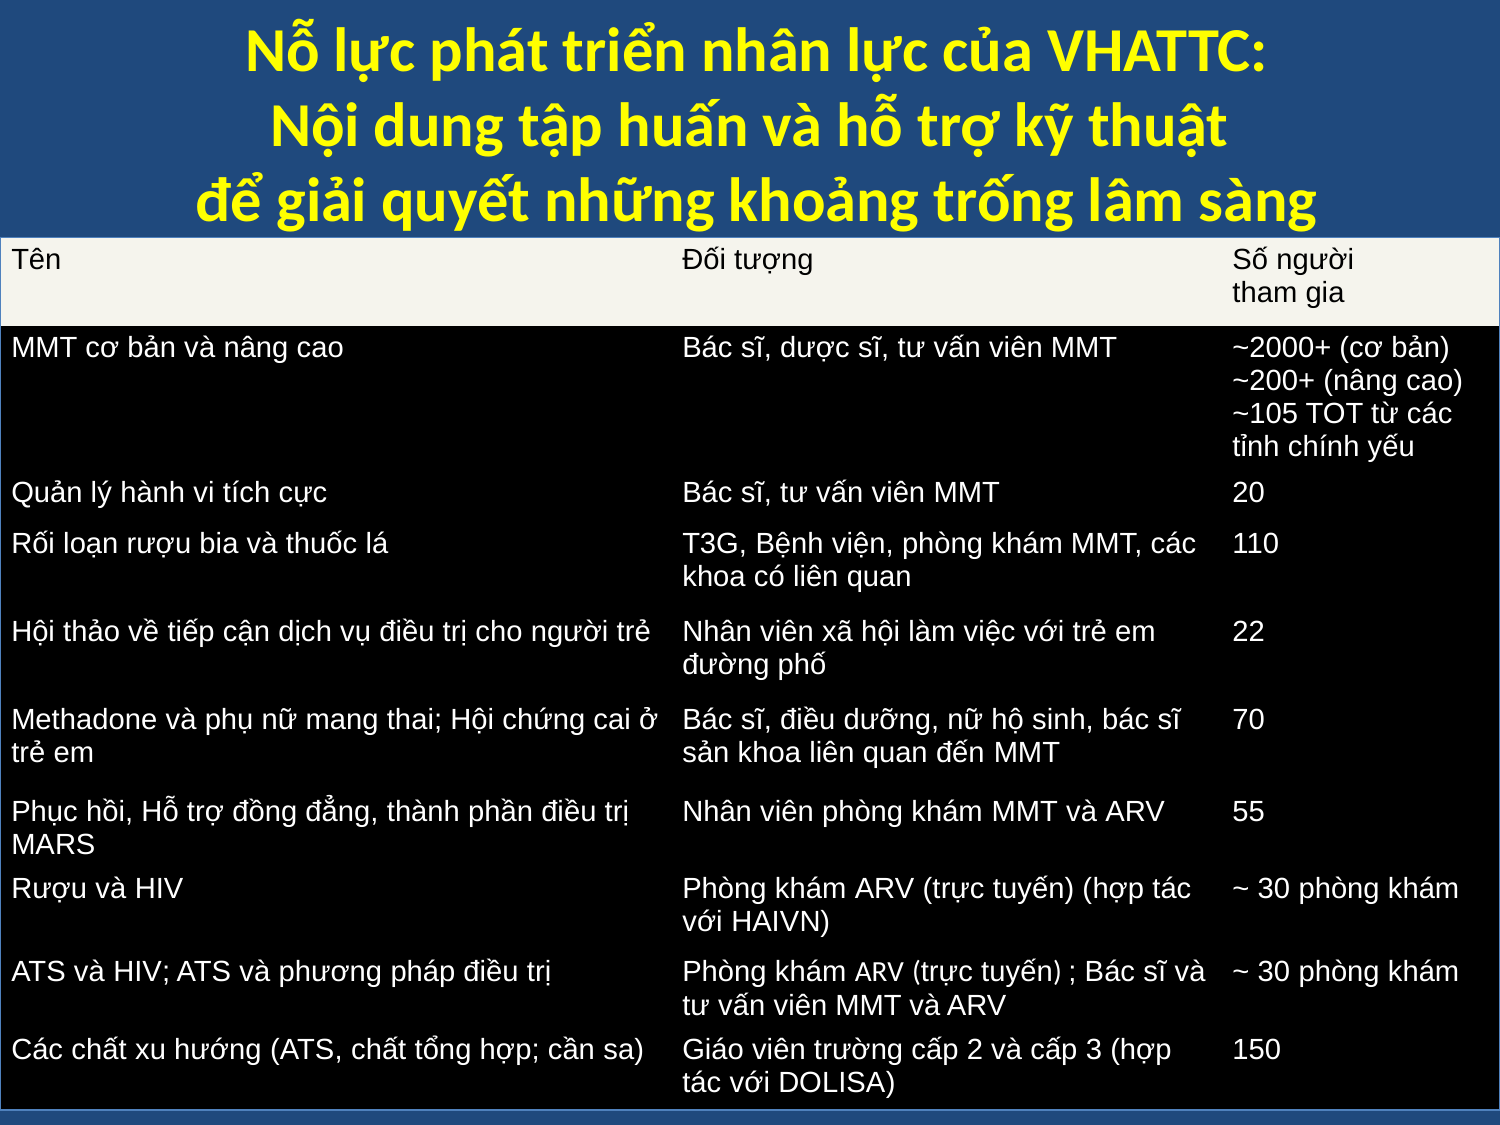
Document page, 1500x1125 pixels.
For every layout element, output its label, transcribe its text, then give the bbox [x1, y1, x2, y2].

table_cell Bác sĩ, tư vấn viên MMT [671, 470, 1221, 521]
table_cell ~2000+ (cơ bản) ~200+ (nâng cao) ~105 TOT từ các tỉnh chính yếu [1221, 326, 1499, 470]
table_cell Phòng khám ARV (trực tuyến) ; Bác sĩ và tư vấn viên MMT và ARV [671, 949, 1221, 1027]
table_cell Các chất xu hướng (ATS, chất tổng hợp; cần sa) [1, 1027, 671, 1109]
table_cell Nhân viên phòng khám MMT và ARV [671, 790, 1221, 867]
title Nỗ lực phát triển nhân lực của VHATTC: Nội dung tập huấn và hỗ trợ kỹ thuật để giải quyết những khoảng trống lâm sàng [88, 75, 1426, 168]
table_cell Rượu và HIV [1, 867, 671, 949]
table_header Số người tham gia [1221, 238, 1499, 326]
table_cell 150 [1221, 1027, 1499, 1109]
table_cell 55 [1221, 790, 1499, 867]
table_cell Methadone và phụ nữ mang thai; Hội chứng cai ở trẻ em [1, 698, 671, 790]
table_header Tên [1, 238, 671, 326]
table_cell Quản lý hành vi tích cực [1, 470, 671, 521]
table_cell Nhân viên xã hội làm việc với trẻ em đường phố [671, 609, 1221, 698]
table_cell MMT cơ bản và nâng cao [1, 326, 671, 470]
table_cell Hội thảo về tiếp cận dịch vụ điều trị cho người trẻ [1, 609, 671, 698]
table_header Đối tượng [671, 238, 1221, 326]
table_cell Phòng khám ARV (trực tuyến) (hợp tác với HAIVN) [671, 867, 1221, 949]
table_cell 70 [1221, 698, 1499, 790]
table_cell ATS và HIV; ATS và phương pháp điều trị [1, 949, 671, 1027]
table_cell T3G, Bệnh viện, phòng khám MMT, các khoa có liên quan [671, 521, 1221, 609]
table_cell ~ 30 phòng khám [1221, 867, 1499, 949]
table_cell Giáo viên trường cấp 2 và cấp 3 (hợp tác với DOLISA) [671, 1027, 1221, 1109]
table_cell 22 [1221, 609, 1499, 698]
table_cell Phục hồi, Hỗ trợ đồng đẳng, thành phần điều trị MARS [1, 790, 671, 867]
table_cell ~ 30 phòng khám [1221, 949, 1499, 1027]
table_cell Rối loạn rượu bia và thuốc lá [1, 521, 671, 609]
table_cell Bác sĩ, dược sĩ, tư vấn viên MMT [671, 326, 1221, 470]
table_cell 20 [1221, 470, 1499, 521]
table_cell 110 [1221, 521, 1499, 609]
table_cell Bác sĩ, điều dưỡng, nữ hộ sinh, bác sĩ sản khoa liên quan đến MMT [671, 698, 1221, 790]
